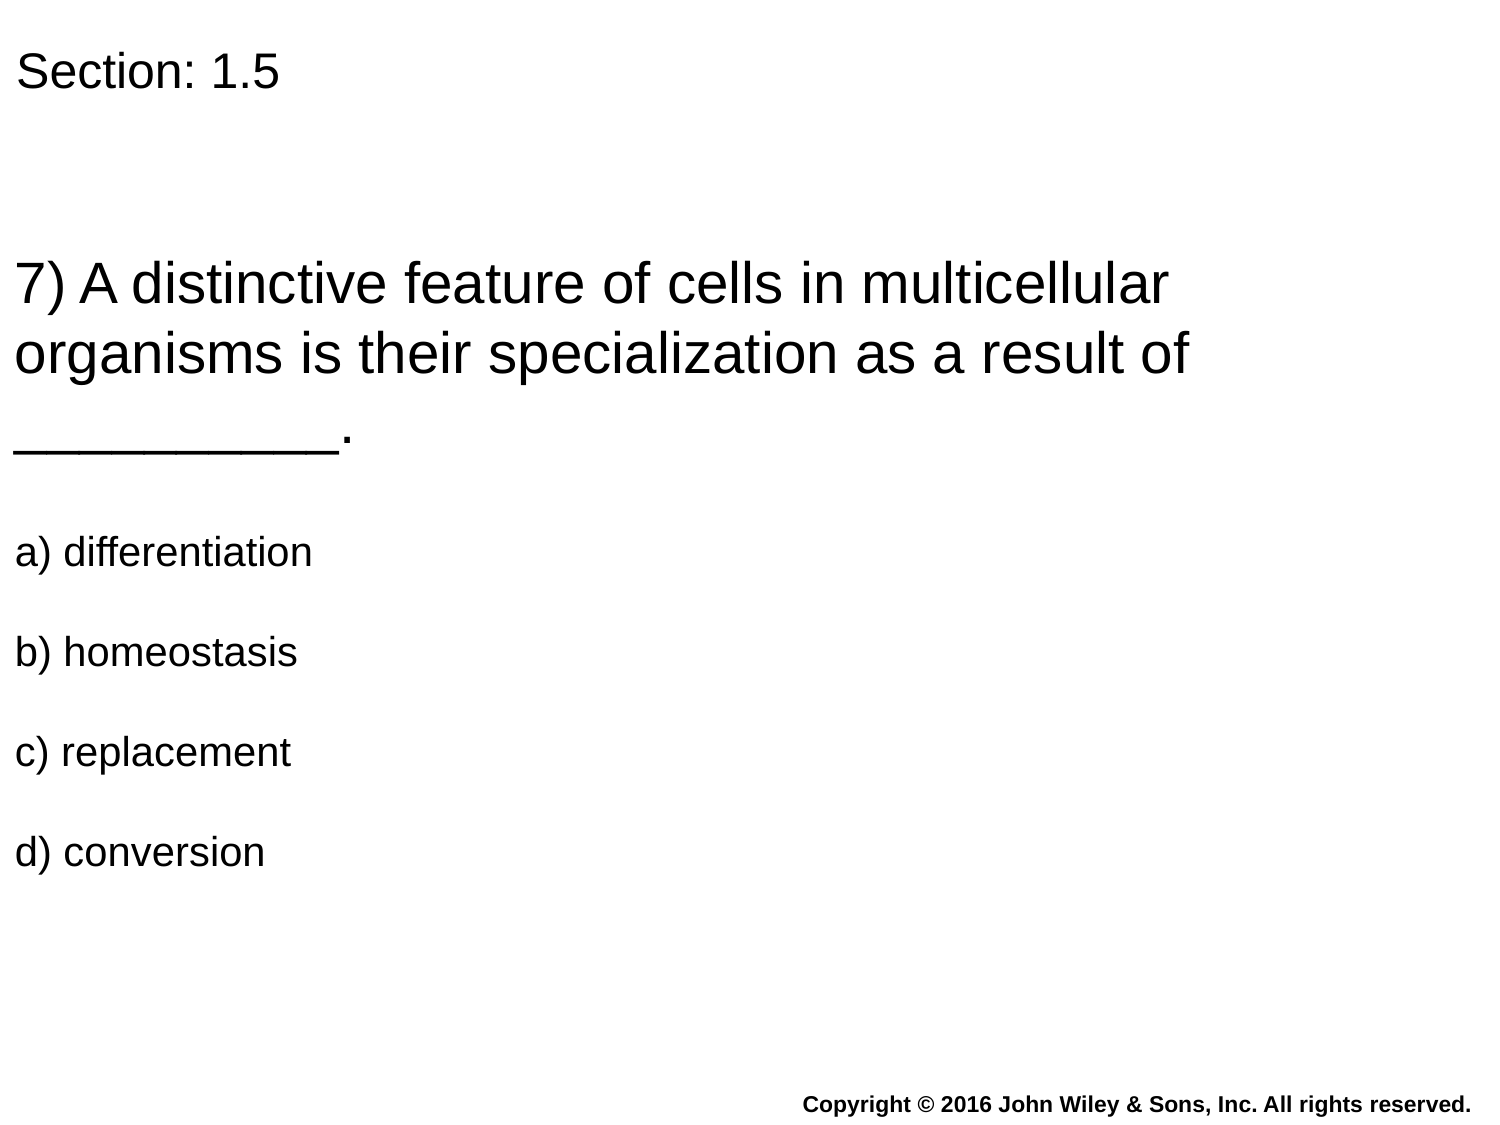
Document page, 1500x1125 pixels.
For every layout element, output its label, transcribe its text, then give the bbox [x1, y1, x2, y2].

text_box Copyright © 2016 John Wiley & Sons, Inc. All rights reserved. [512, 1065, 1488, 1125]
text_box 7) A distinctive feature of cells in multicellular organisms is their specialization as a result of __________. a) differentiation b) homeostasis c) replacement d) conversion [0, 237, 1288, 883]
text_box Section: 1.5 [1, 31, 296, 166]
